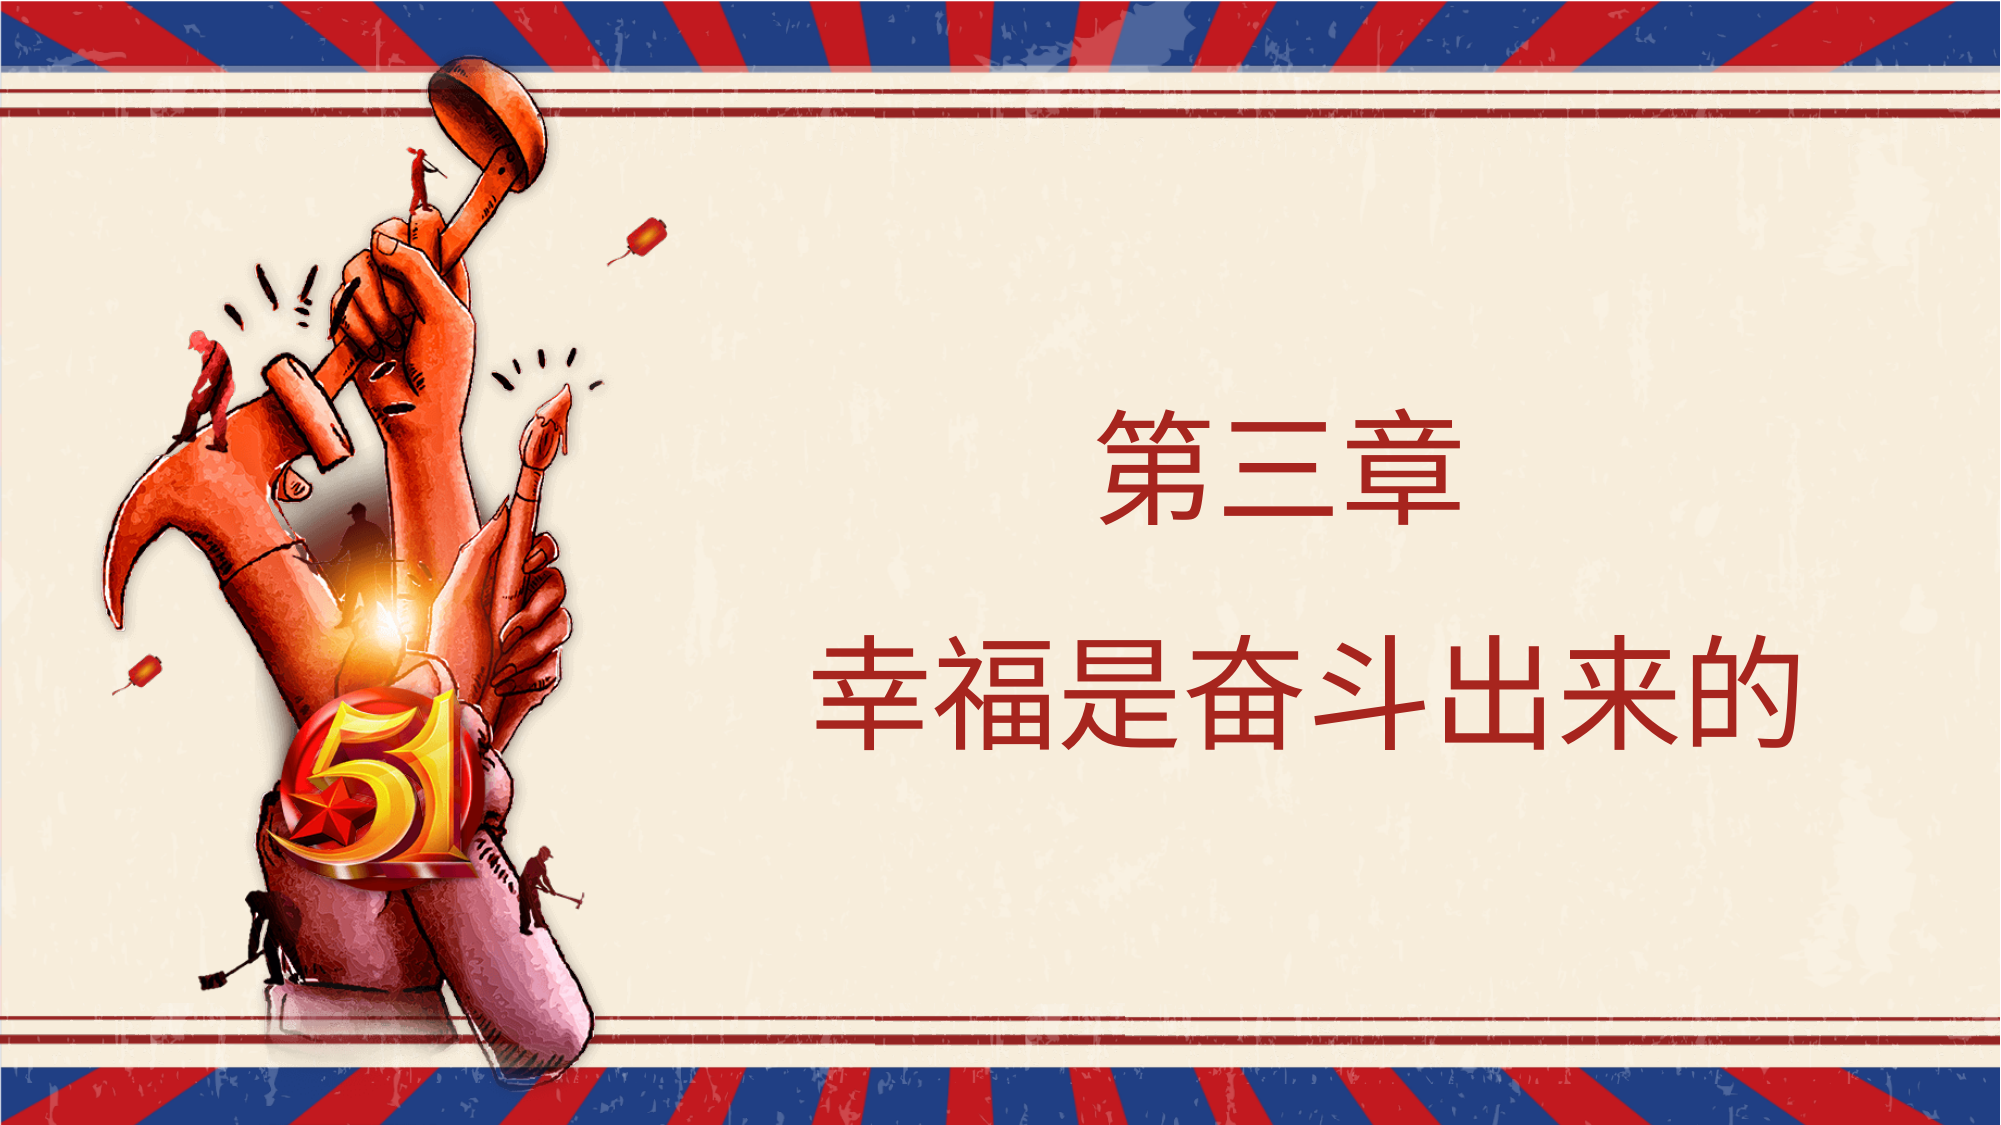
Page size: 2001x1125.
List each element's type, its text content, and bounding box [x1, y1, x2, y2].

text_box 第三章 幸福是奋斗出来的 [693, 308, 1942, 774]
picture [0, 2, 2000, 1125]
